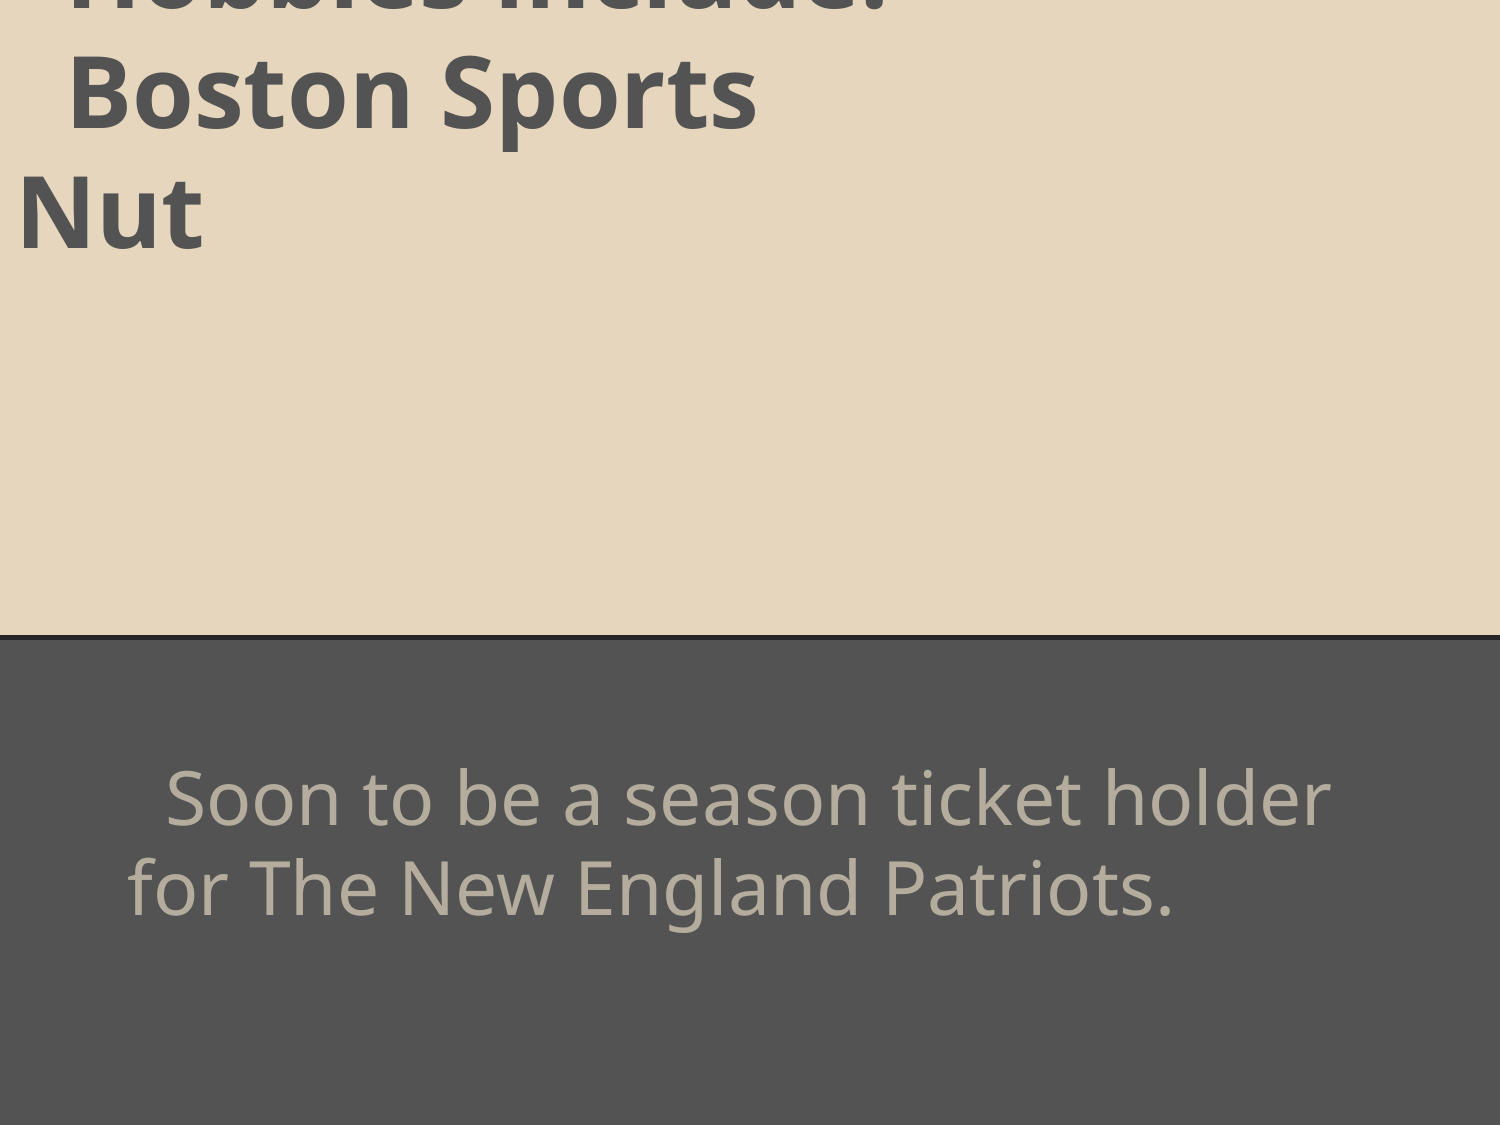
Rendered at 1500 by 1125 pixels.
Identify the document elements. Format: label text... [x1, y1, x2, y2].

title Hobbies include: Boston Sports Nut [0, 0, 946, 284]
subtitle Soon to be a season ticket holder for The New England Patriots. [112, 735, 1388, 1125]
